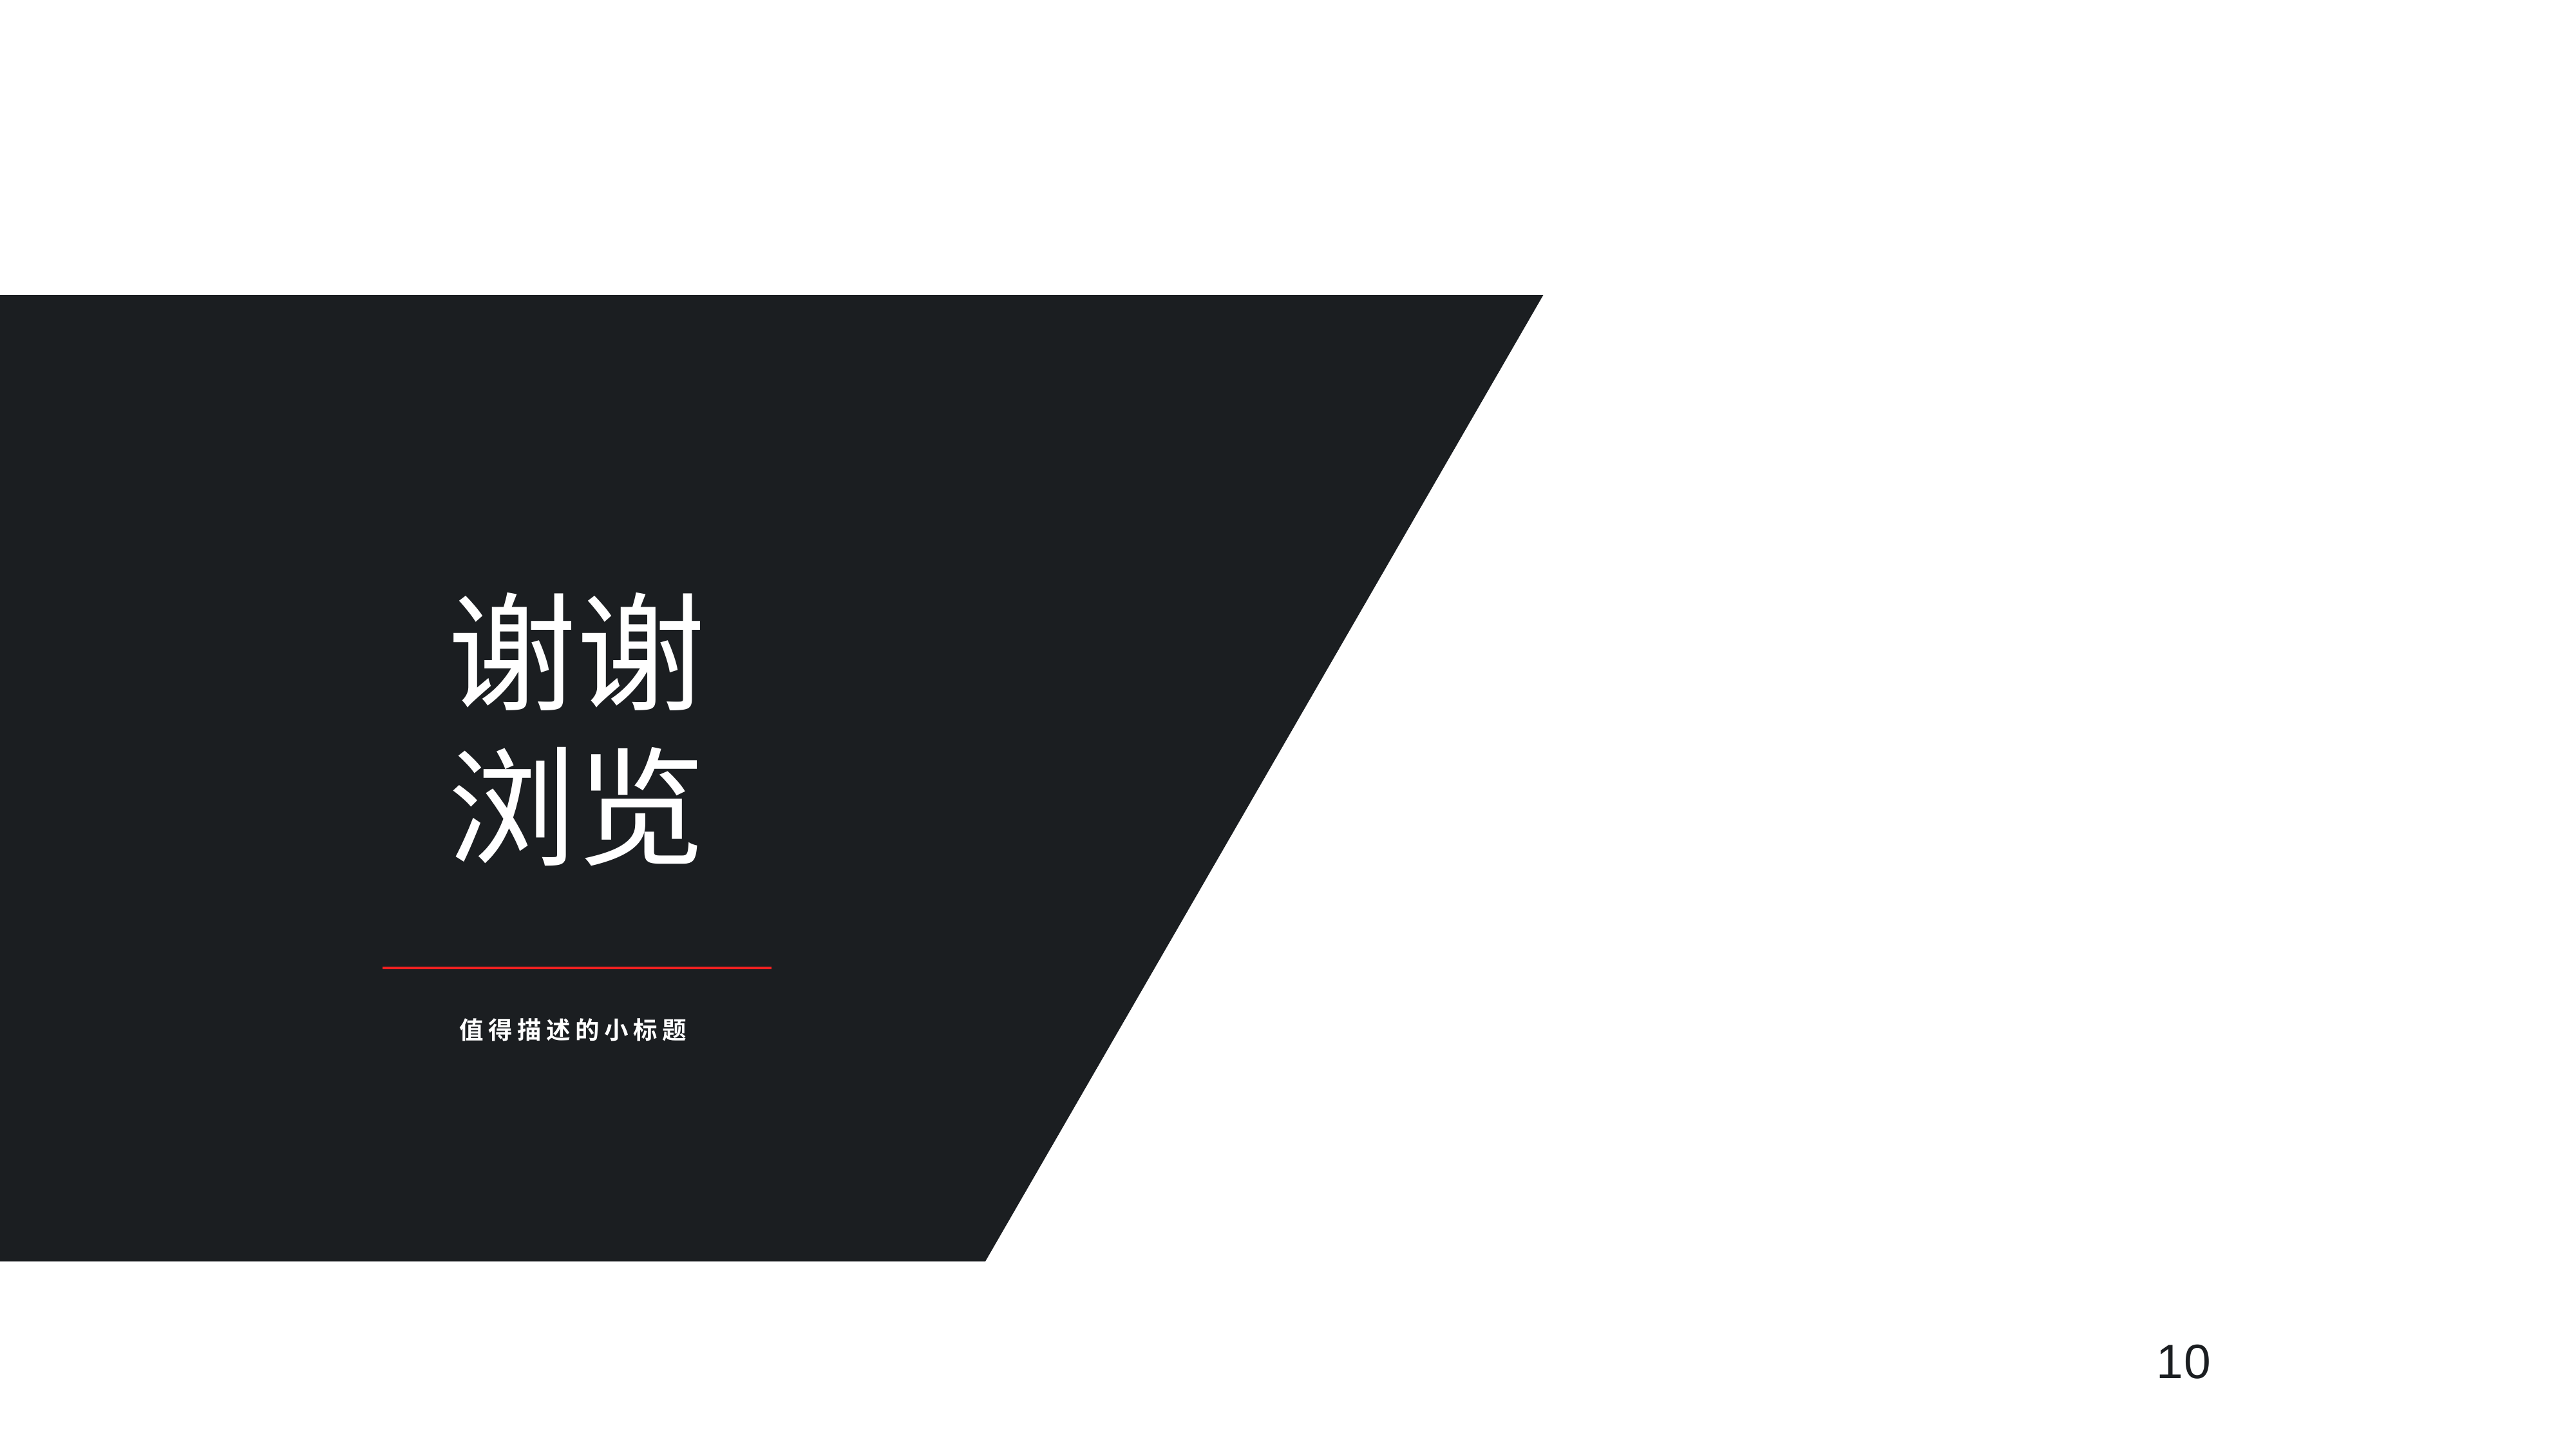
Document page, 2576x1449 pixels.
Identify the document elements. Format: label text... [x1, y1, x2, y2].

slide_number 10 [2146, 1307, 2427, 1449]
title 谢谢 浏览 [214, 363, 939, 886]
picture [1037, 328, 2576, 1228]
list 值得描述的小标题 [397, 996, 748, 1050]
